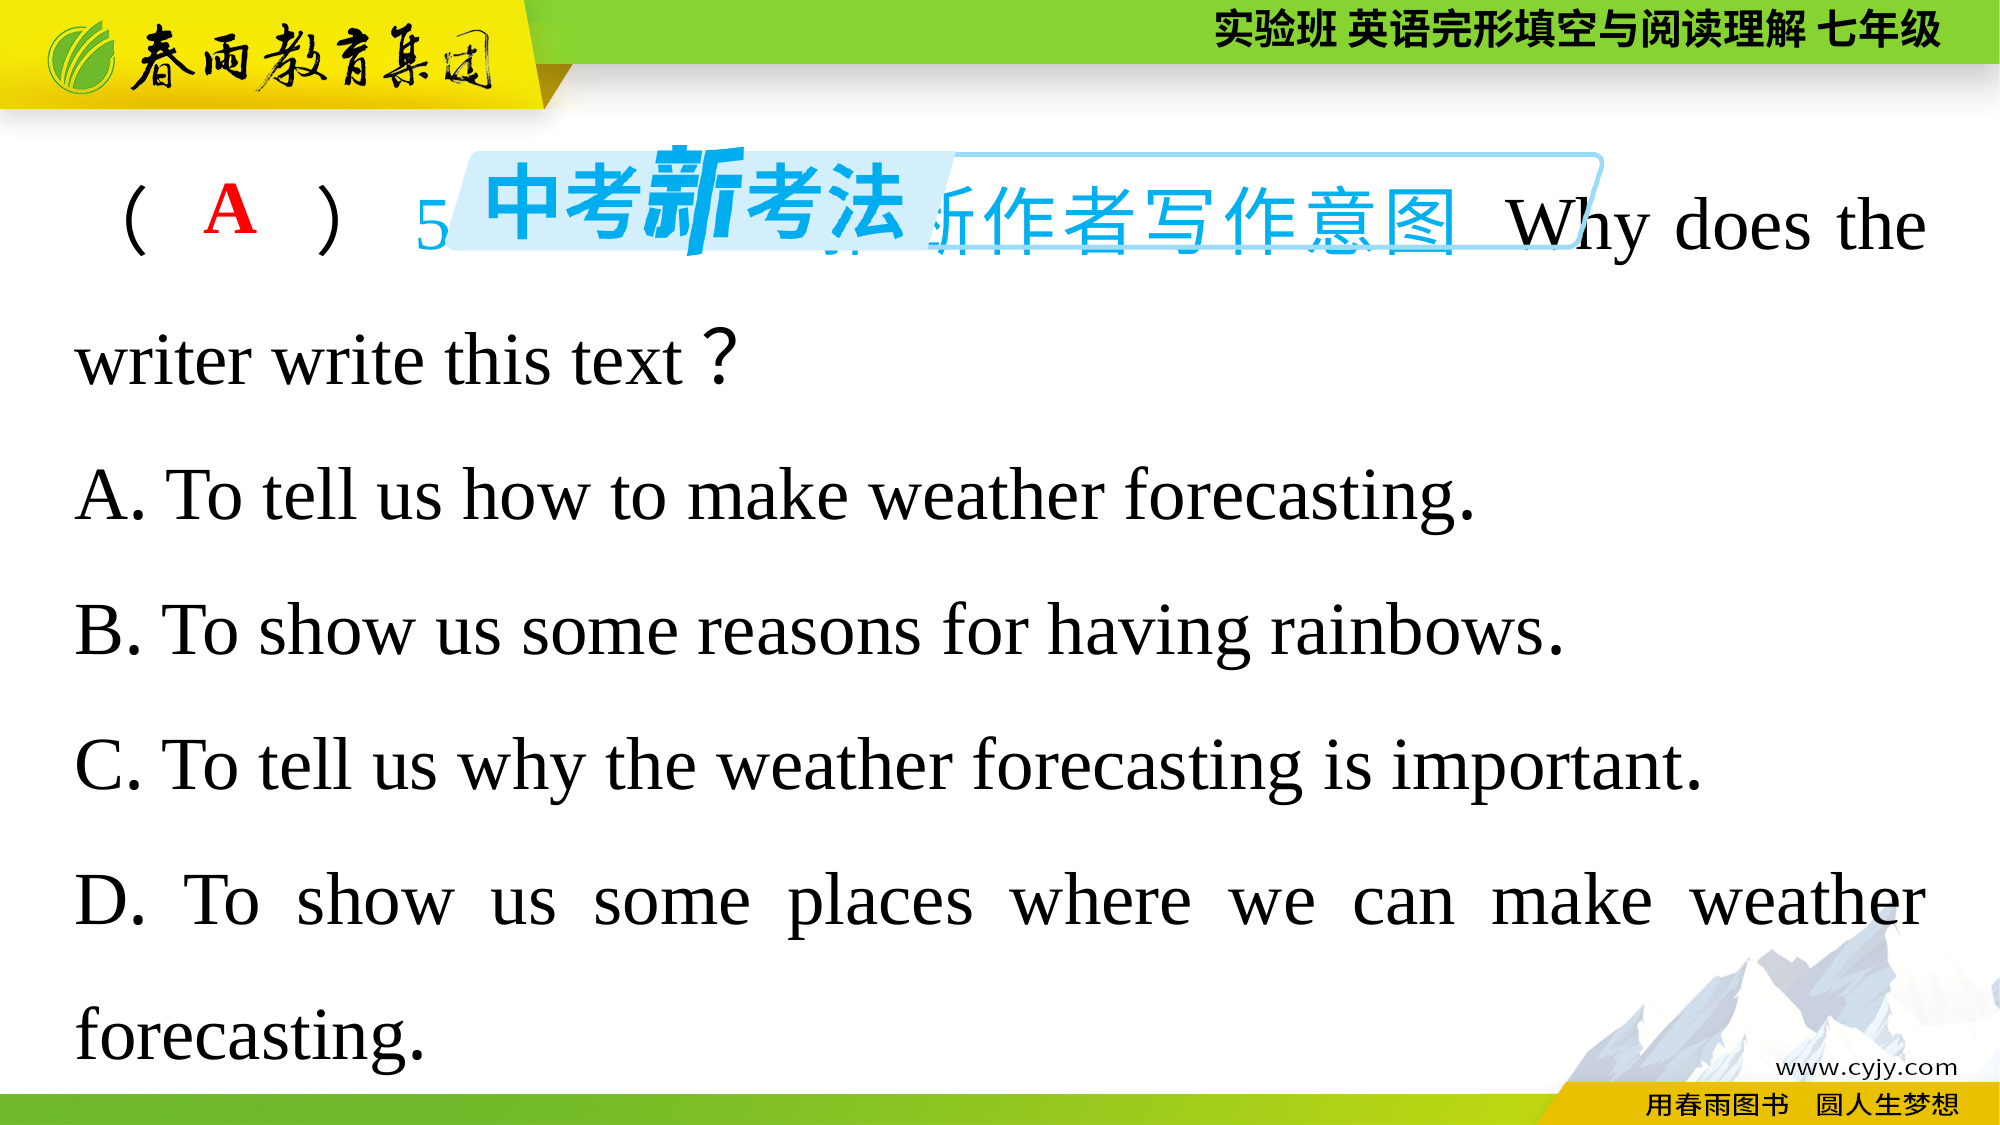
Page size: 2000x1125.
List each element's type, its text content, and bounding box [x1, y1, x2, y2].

list （ ）5. 推断作者写作意图 Why does the writer write this text？ A. To tell us how to make weather forecasting. B. To show us some reasons for having rainbows. C. To tell us why the weather forecasting is important. D. To show us some places where we can make weather forecasting. [59, 122, 1944, 1075]
picture [0, 0, 2000, 1125]
